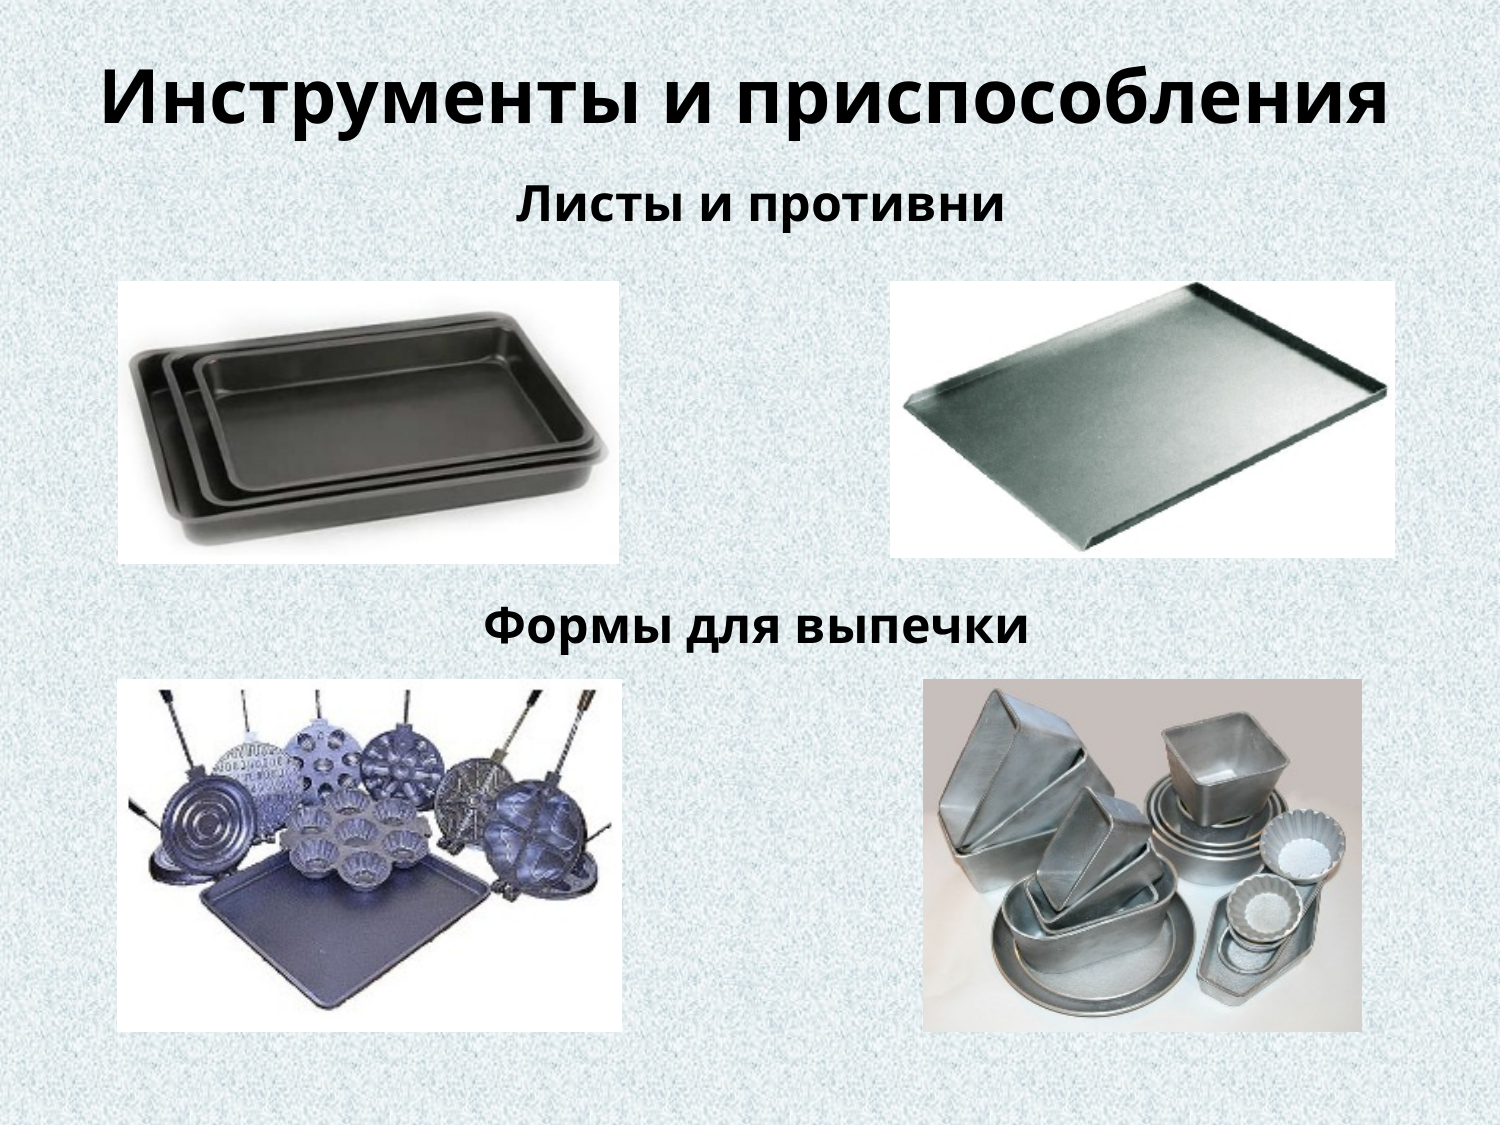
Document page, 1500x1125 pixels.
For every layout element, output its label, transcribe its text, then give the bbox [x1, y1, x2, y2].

list Листы и противни [86, 163, 1437, 244]
text_box Формы для выпечки [81, 585, 1432, 666]
picture [0, 0, 1500, 1125]
title Инструменты и приспособления [70, 0, 1421, 188]
